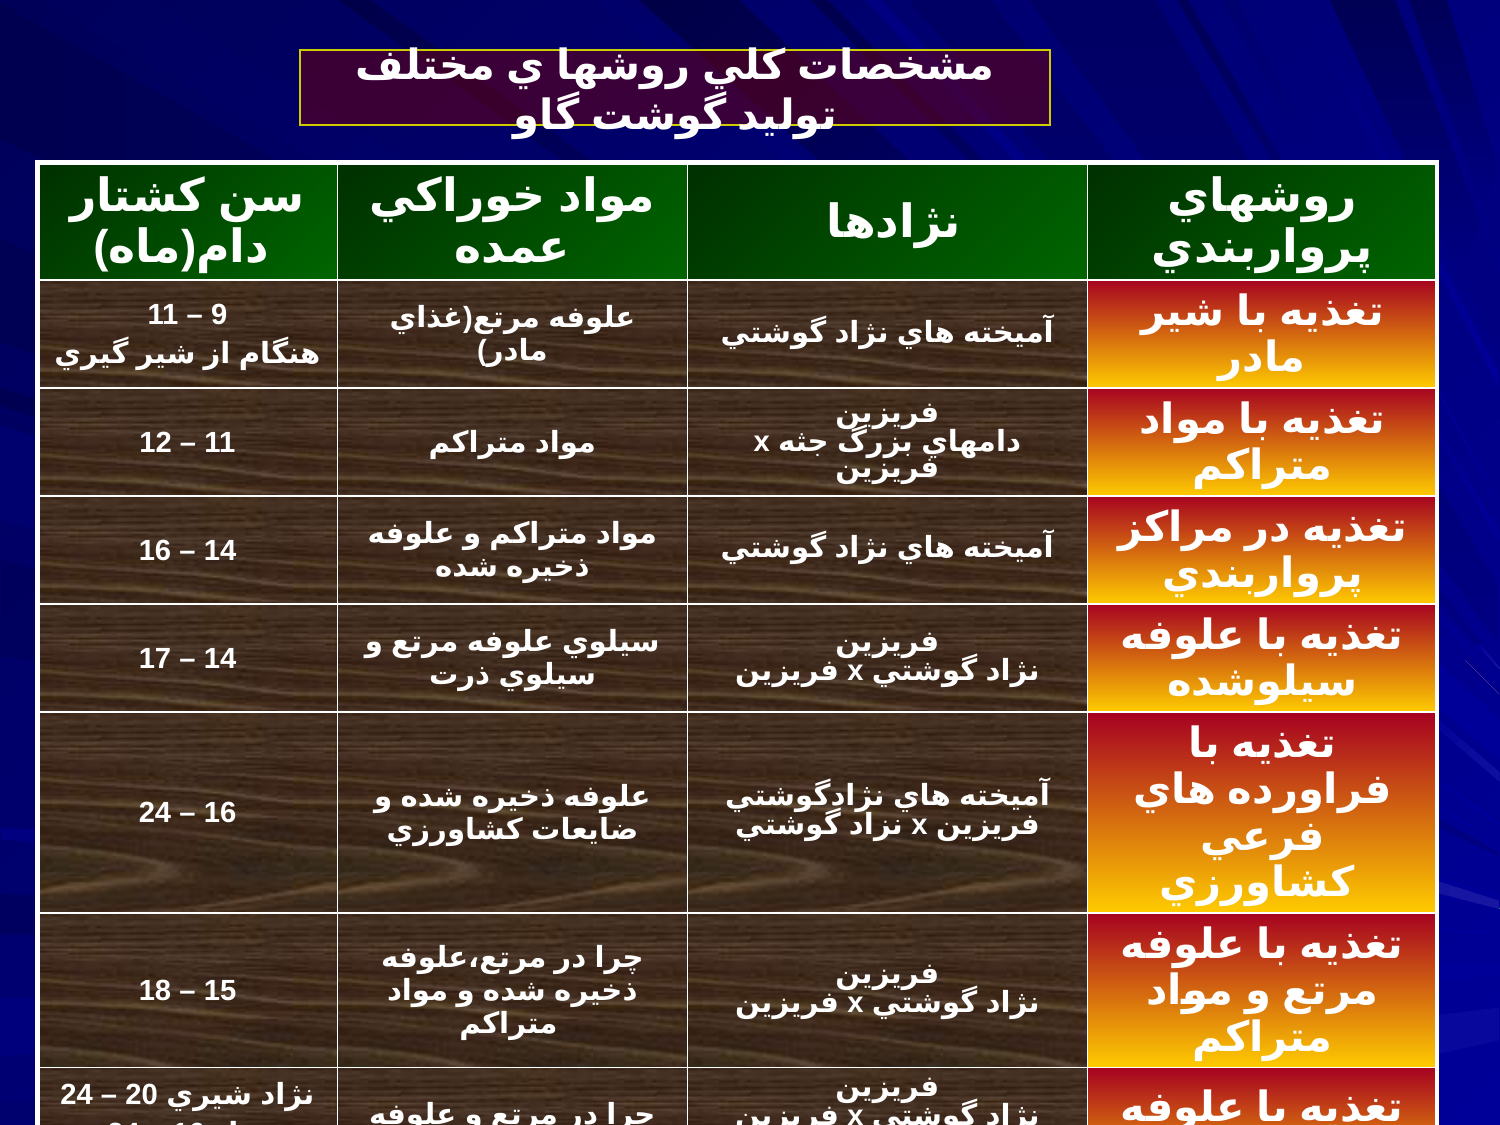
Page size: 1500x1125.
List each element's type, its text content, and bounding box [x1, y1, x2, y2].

table_cell علوفه مرتع(غذاي مادر) [338, 281, 687, 387]
table_cell 17 – 14 [40, 605, 337, 711]
table_cell تغذيه با علوفه مرتع [1088, 1068, 1435, 1125]
table_cell آميخته هاي نژادگوشتي فريزين x نزاد گوشتي [688, 713, 1087, 912]
table_header مواد خوراكي عمده [338, 165, 687, 279]
table_cell فريزين دامهاي بزرگ جثه x فريزين [688, 389, 1087, 495]
table_cell سيلوي علوفه مرتع و سيلوي ذرت [338, 605, 687, 711]
table_cell فريزين نژاد گوشتي x فريزين آميخته هاي گوشتي از شير گرفته شده در مرتع [688, 1068, 1087, 1125]
table_cell تغذيه در مراكز پرواربندي [1088, 497, 1435, 603]
table_cell 18 – 15 [40, 914, 337, 1067]
table_cell چرا در مرتع،علوفه ذخيره شده و مواد متراكم [338, 914, 687, 1067]
table_header ن‍ژادها [688, 165, 1087, 279]
table_cell 24 – 16 [40, 713, 337, 912]
table_cell تغذيه با علوفه مرتع و مواد متراكم [1088, 914, 1435, 1067]
table_cell آميخته هاي نژاد گوشتي [688, 281, 1087, 387]
table_header روشهاي پرواربندي [1088, 165, 1435, 279]
table_cell چرا در مرتع و علوفه ذخيره شده [338, 1068, 687, 1125]
table_cell 16 – 14 [40, 497, 337, 603]
table_cell آميخته هاي نژاد گوشتي [688, 497, 1087, 603]
table_cell فريزين نژاد گوشتي x فريزين [688, 605, 1087, 711]
table_cell 12 – 11 [40, 389, 337, 495]
table_cell مواد متراكم [338, 389, 687, 495]
table_cell مواد متراكم و علوفه ذخيره شده [338, 497, 687, 603]
table_cell تغذيه با علوفه سيلوشده [1088, 605, 1435, 711]
title مشخصات كلي روشها ي مختلف توليد گوشت گاو [299, 49, 1051, 126]
table_header سن كشتار دام(ماه) [40, 165, 337, 279]
table_cell تغذيه با شير مادر [1088, 281, 1435, 387]
table_cell 24 – 20 نژاد شيري 24 – 16 نژاد گوشتي [40, 1068, 337, 1125]
table_cell تغذيه با فراورده هاي فرعي كشاورزي [1088, 713, 1435, 912]
table_cell 11 – 9 هنگام از شير گيري [40, 281, 337, 387]
table_cell تغذيه با مواد متراكم [1088, 389, 1435, 495]
table_cell علوفه ذخيره شده و ضايعات كشاورزي [338, 713, 687, 912]
table_cell فريزين نژاد گوشتي x فريزين [688, 914, 1087, 1067]
